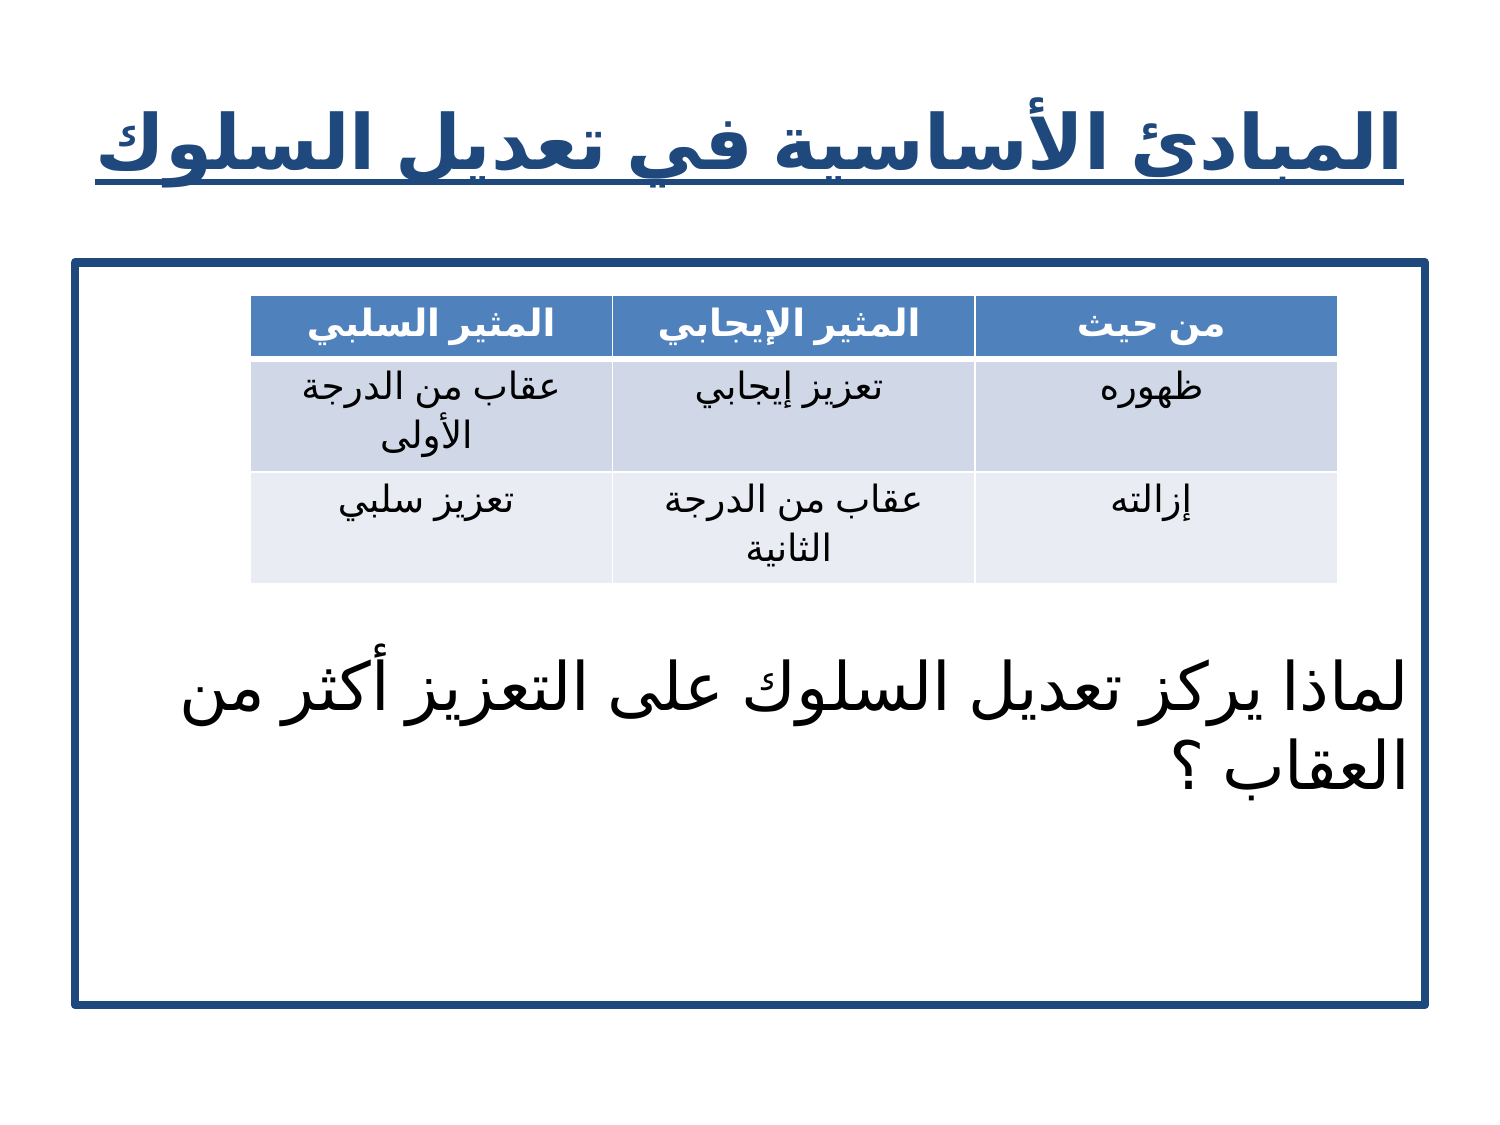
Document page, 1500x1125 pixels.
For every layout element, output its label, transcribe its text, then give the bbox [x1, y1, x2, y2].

table_header المثير الإيجابي [613, 296, 974, 356]
table_cell تعزيز إيجابي [613, 362, 974, 471]
table_cell عقاب من الدرجة الثانية [613, 473, 974, 583]
table_cell عقاب من الدرجة الأولى [251, 362, 612, 471]
table_header المثير السلبي [251, 296, 612, 356]
table_cell تعزيز سلبي [251, 473, 612, 583]
table_header من حيث [976, 296, 1337, 356]
table_cell إزالته [976, 473, 1337, 583]
title المبادئ الأساسية في تعديل السلوك [75, 45, 1425, 233]
table_cell ظهوره [976, 362, 1337, 471]
list لماذا يركز تعديل السلوك على التعزيز أكثر من العقاب ؟ [75, 262, 1425, 1005]
